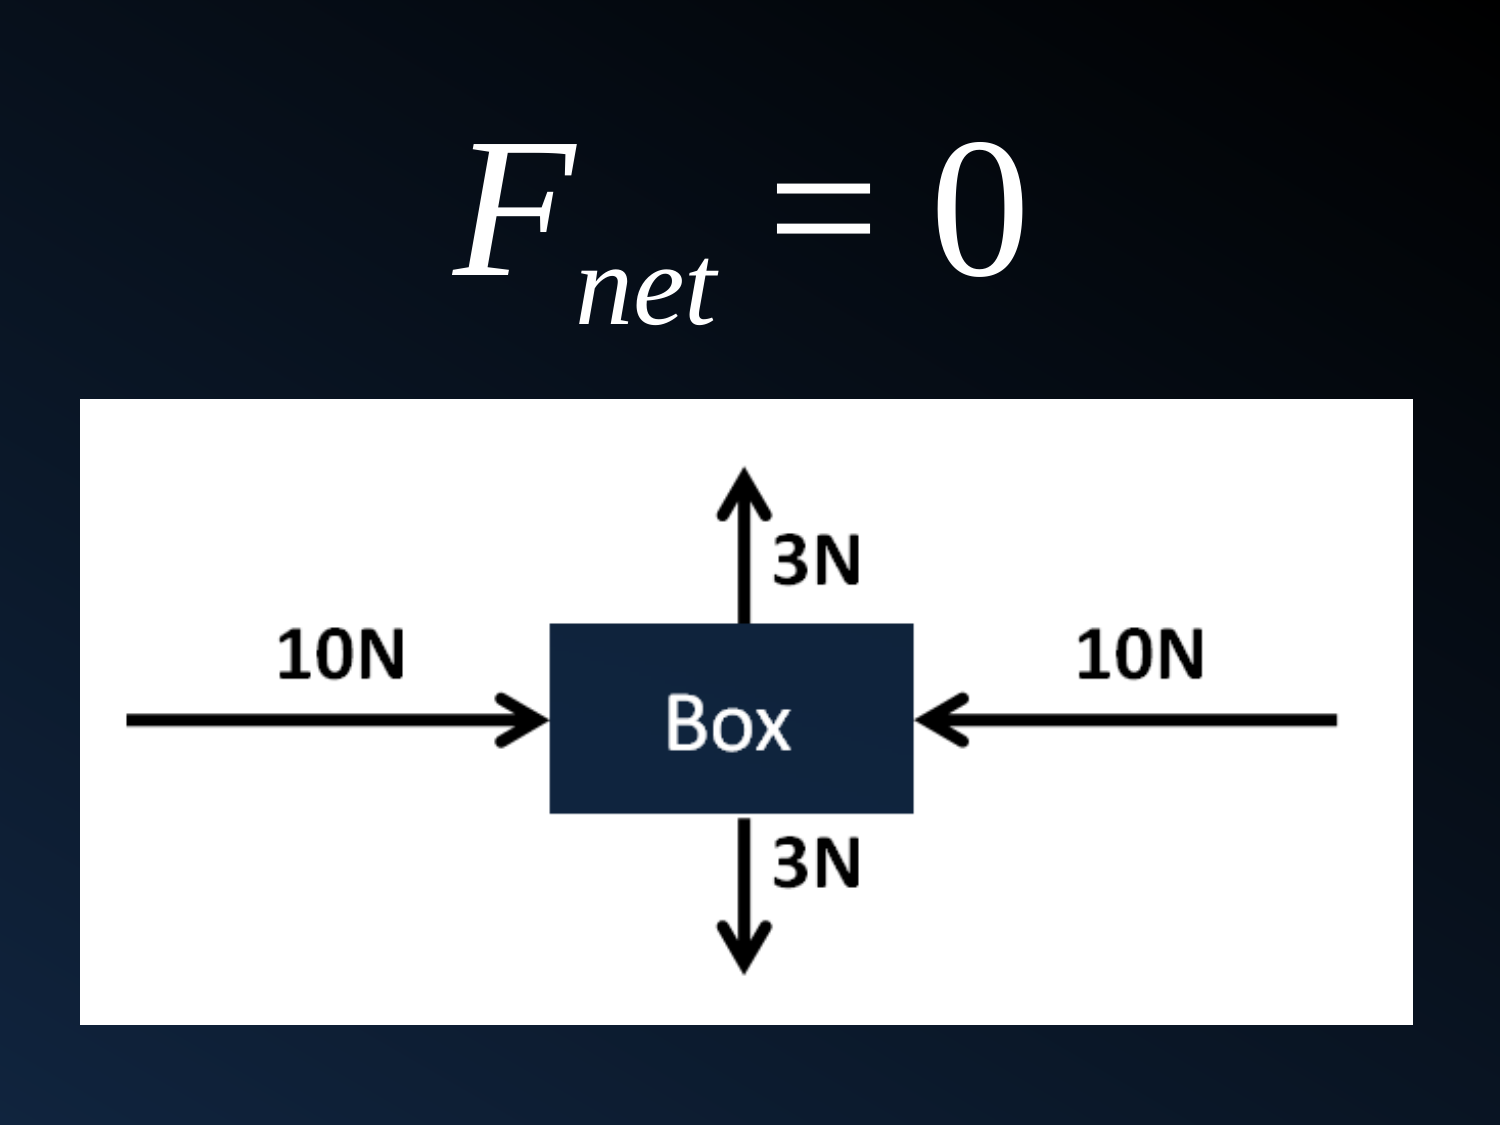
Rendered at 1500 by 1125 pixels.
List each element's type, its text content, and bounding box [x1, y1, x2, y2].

picture [80, 399, 1413, 1026]
text_box Fnet = 0 [438, 67, 1046, 356]
